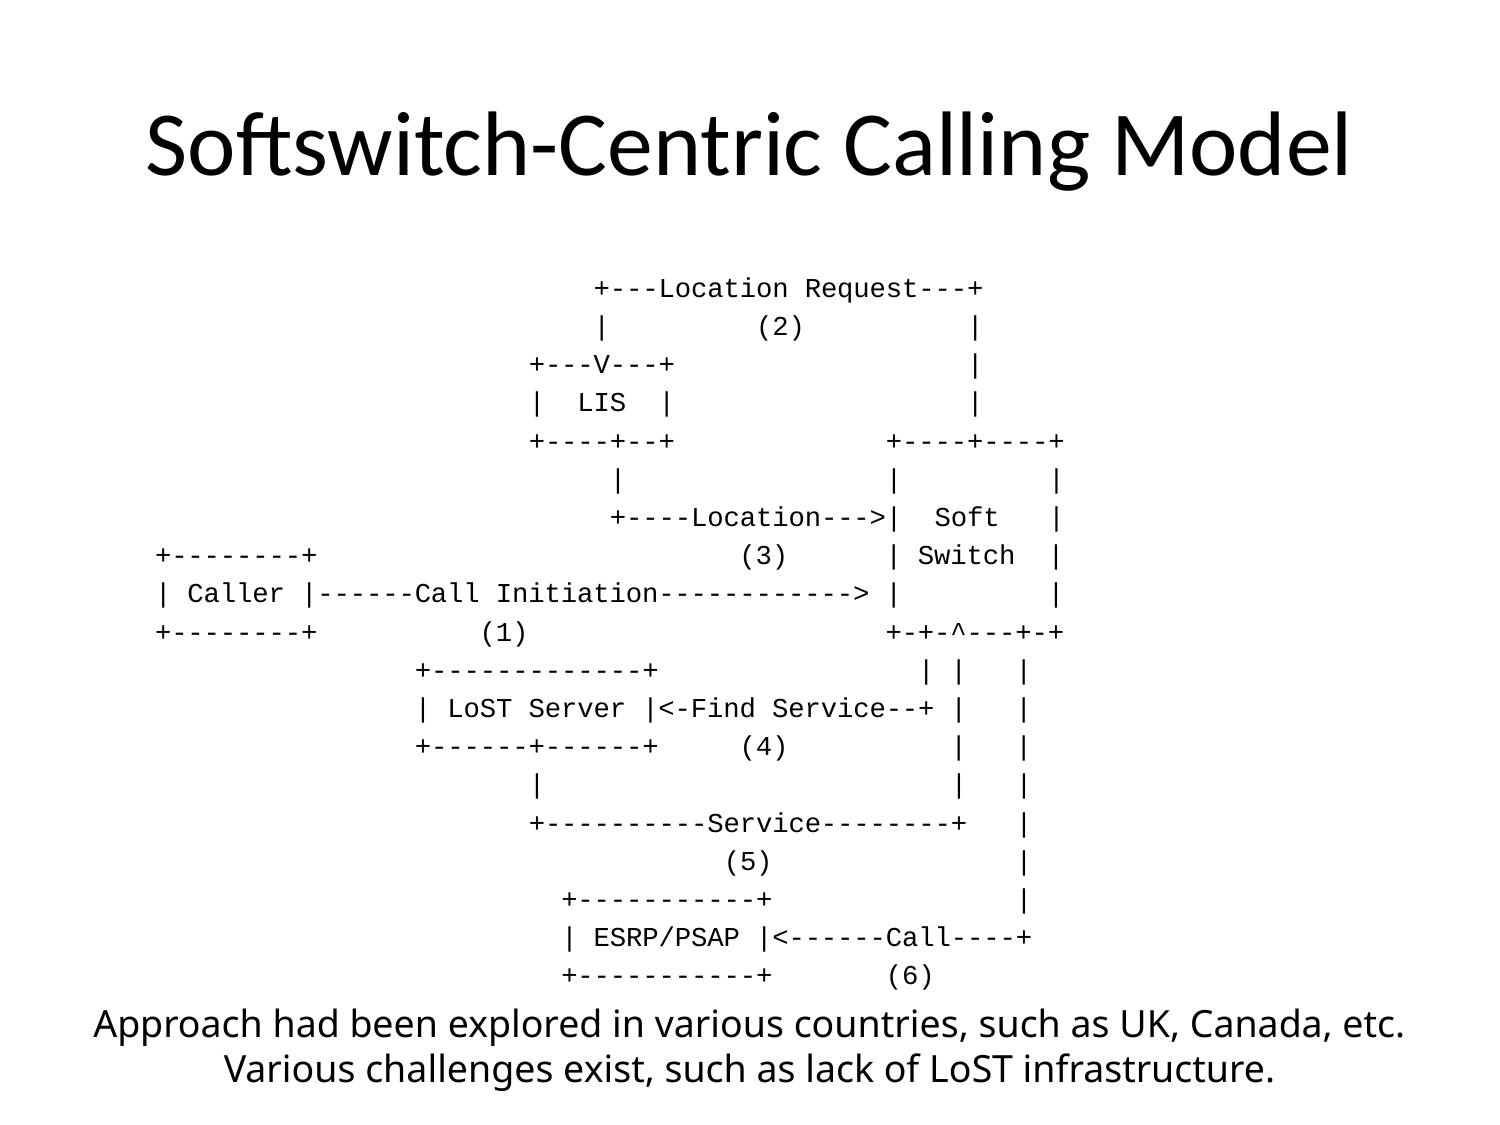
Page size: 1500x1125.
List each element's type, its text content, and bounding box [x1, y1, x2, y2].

text_box Approach had been explored in various countries, such as UK, Canada, etc. Various challenges exist, such as lack of LoST infrastructure. [74, 993, 1425, 1098]
list +---Location Request---+ | (2) | +---V---+ | | LIS | | +----+--+ +----+----+ | | | +----Location--->| Soft | +--------+ (3) | Switch | | Caller |------Call Initiation------------> | | +--------+ (1) +-+-^---+-+ +-------------+ | | | | LoST Server |<-Find Service--+ | | +------+------+ (4) | | | | | +----------Service--------+ | (5) | +-----------+ | | ESRP/PSAP |<------Call----+ +-----------+ (6) [75, 262, 1425, 993]
title Softswitch-Centric Calling Model [75, 45, 1425, 233]
